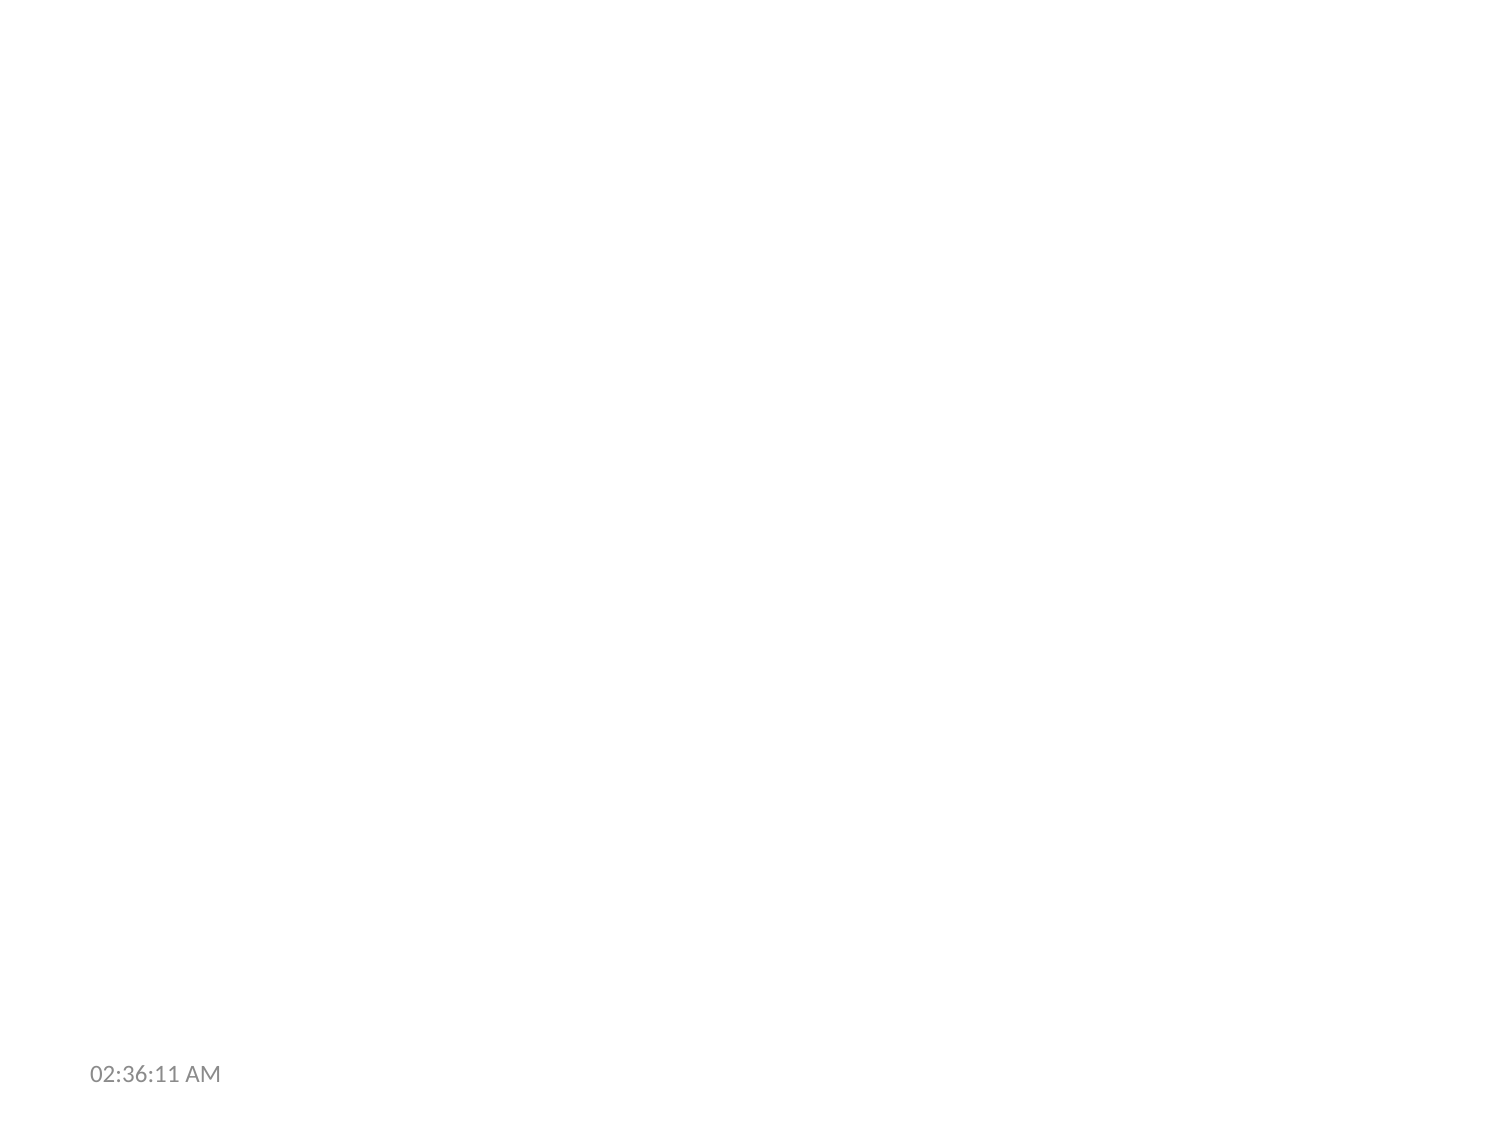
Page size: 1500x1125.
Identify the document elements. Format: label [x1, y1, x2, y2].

slide_number [75, 1042, 425, 1103]
